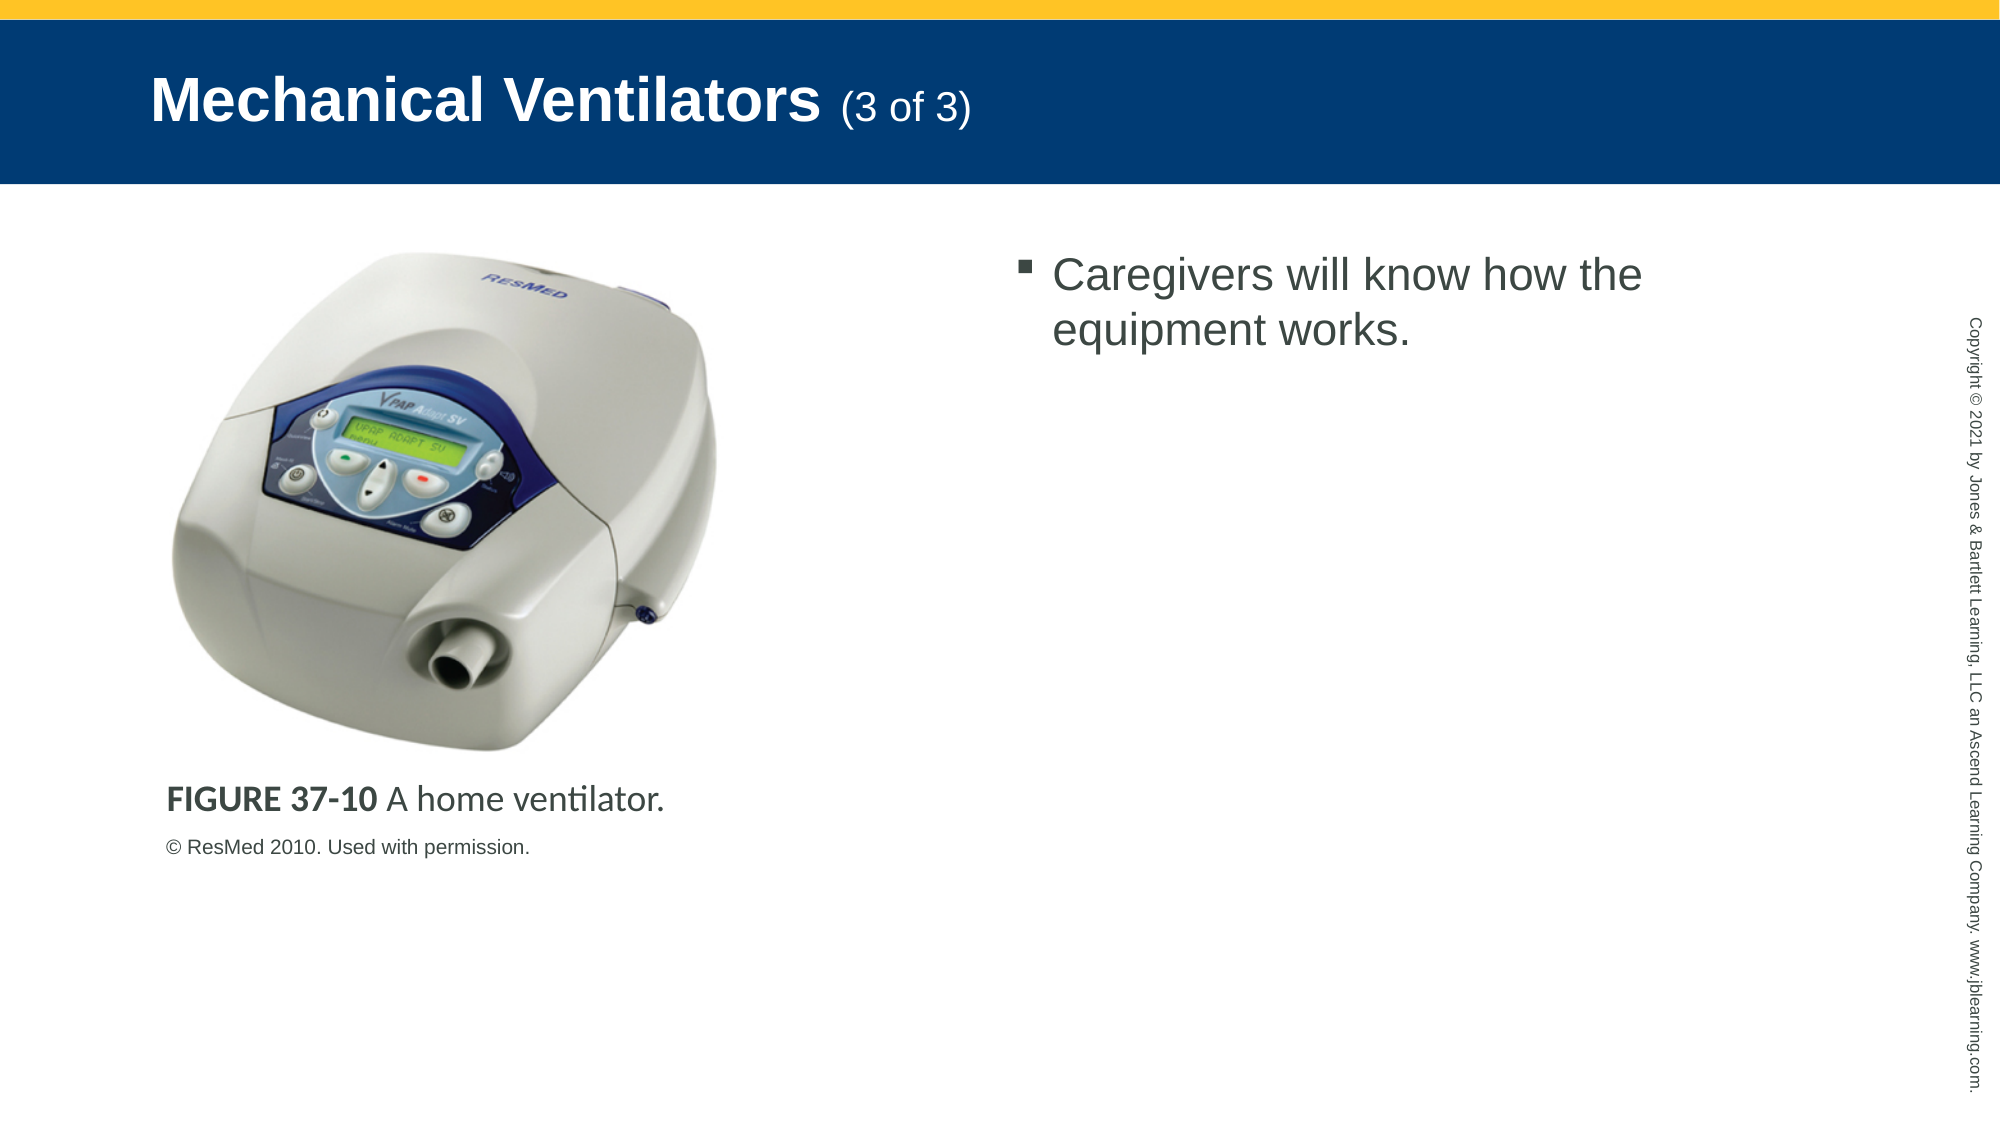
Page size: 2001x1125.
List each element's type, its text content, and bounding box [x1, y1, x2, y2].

text_box © ResMed 2010. Used with permission. [151, 825, 546, 866]
list Caregivers will know how the equipment works. [999, 237, 1850, 1025]
text_box FIGURE 37-10 A home ventilator. [152, 766, 681, 827]
picture [149, 241, 731, 766]
title Mechanical Ventilators (3 of 3) [0, 19, 2000, 185]
